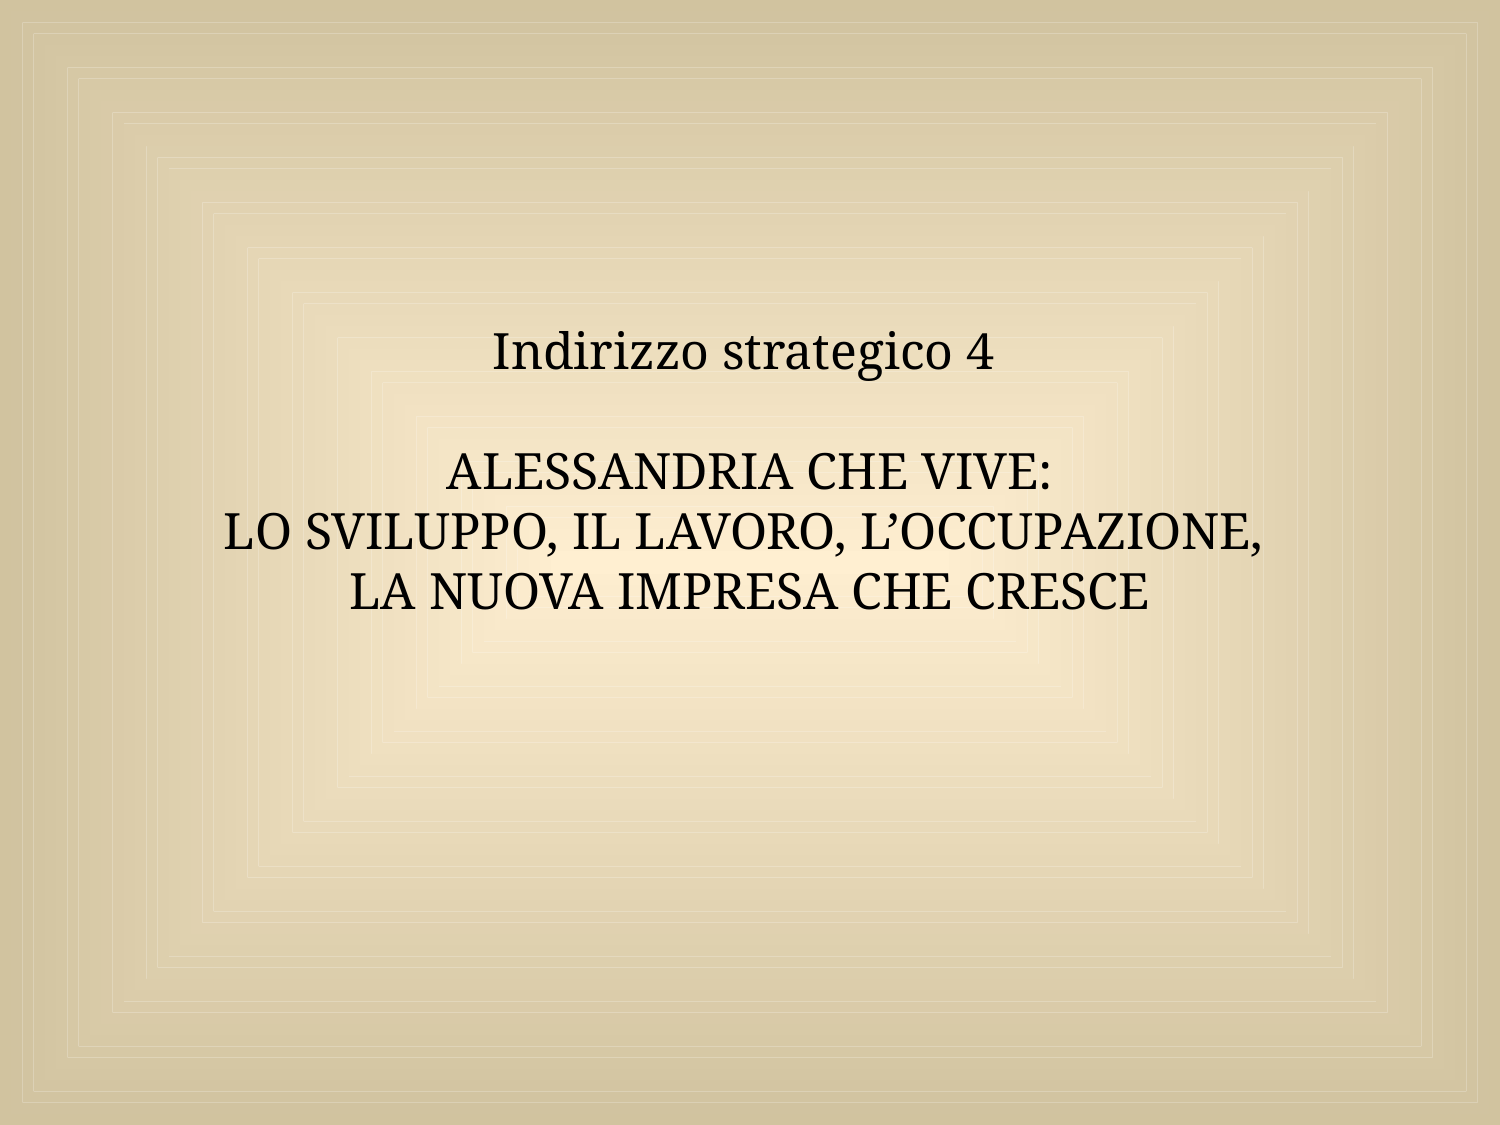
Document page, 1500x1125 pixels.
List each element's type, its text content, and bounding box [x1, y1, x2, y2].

title Indirizzo strategico 4 ALESSANDRIA CHE VIVE: LO SVILUPPO, IL LAVORO, L’OCCUPAZIONE, LA NUOVA IMPRESA CHE CRESCE [112, 349, 1388, 591]
subtitle [225, 637, 1275, 925]
